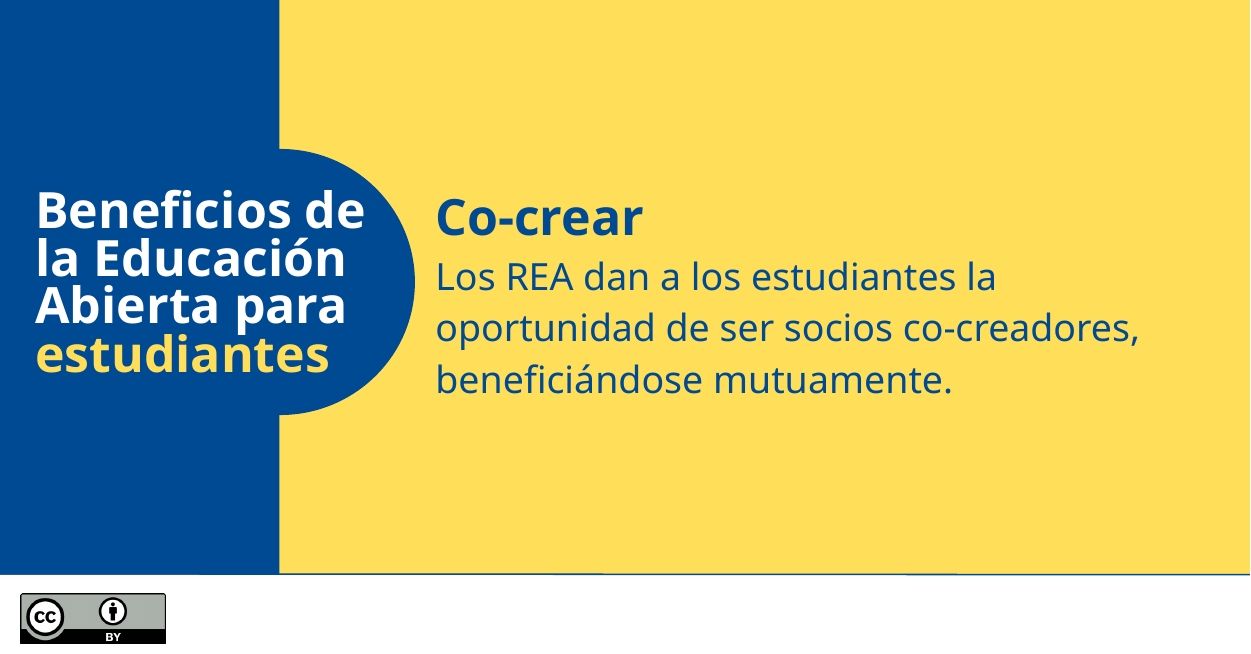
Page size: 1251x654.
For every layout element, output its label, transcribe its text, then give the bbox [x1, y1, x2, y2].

text_box [212, 397, 348, 416]
picture [20, 592, 166, 645]
text_box Beneficios de la Educación Abierta para estudiantes [20, 174, 403, 397]
text_box [0, 0, 280, 573]
text_box Co-crear Los REA dan a los estudiantes la oportunidad de ser socios co-creadores, beneficiándose mutuamente. [420, 161, 1225, 416]
text_box [403, 227, 415, 337]
text_box [0, 582, 1250, 654]
text_box [201, 148, 359, 174]
